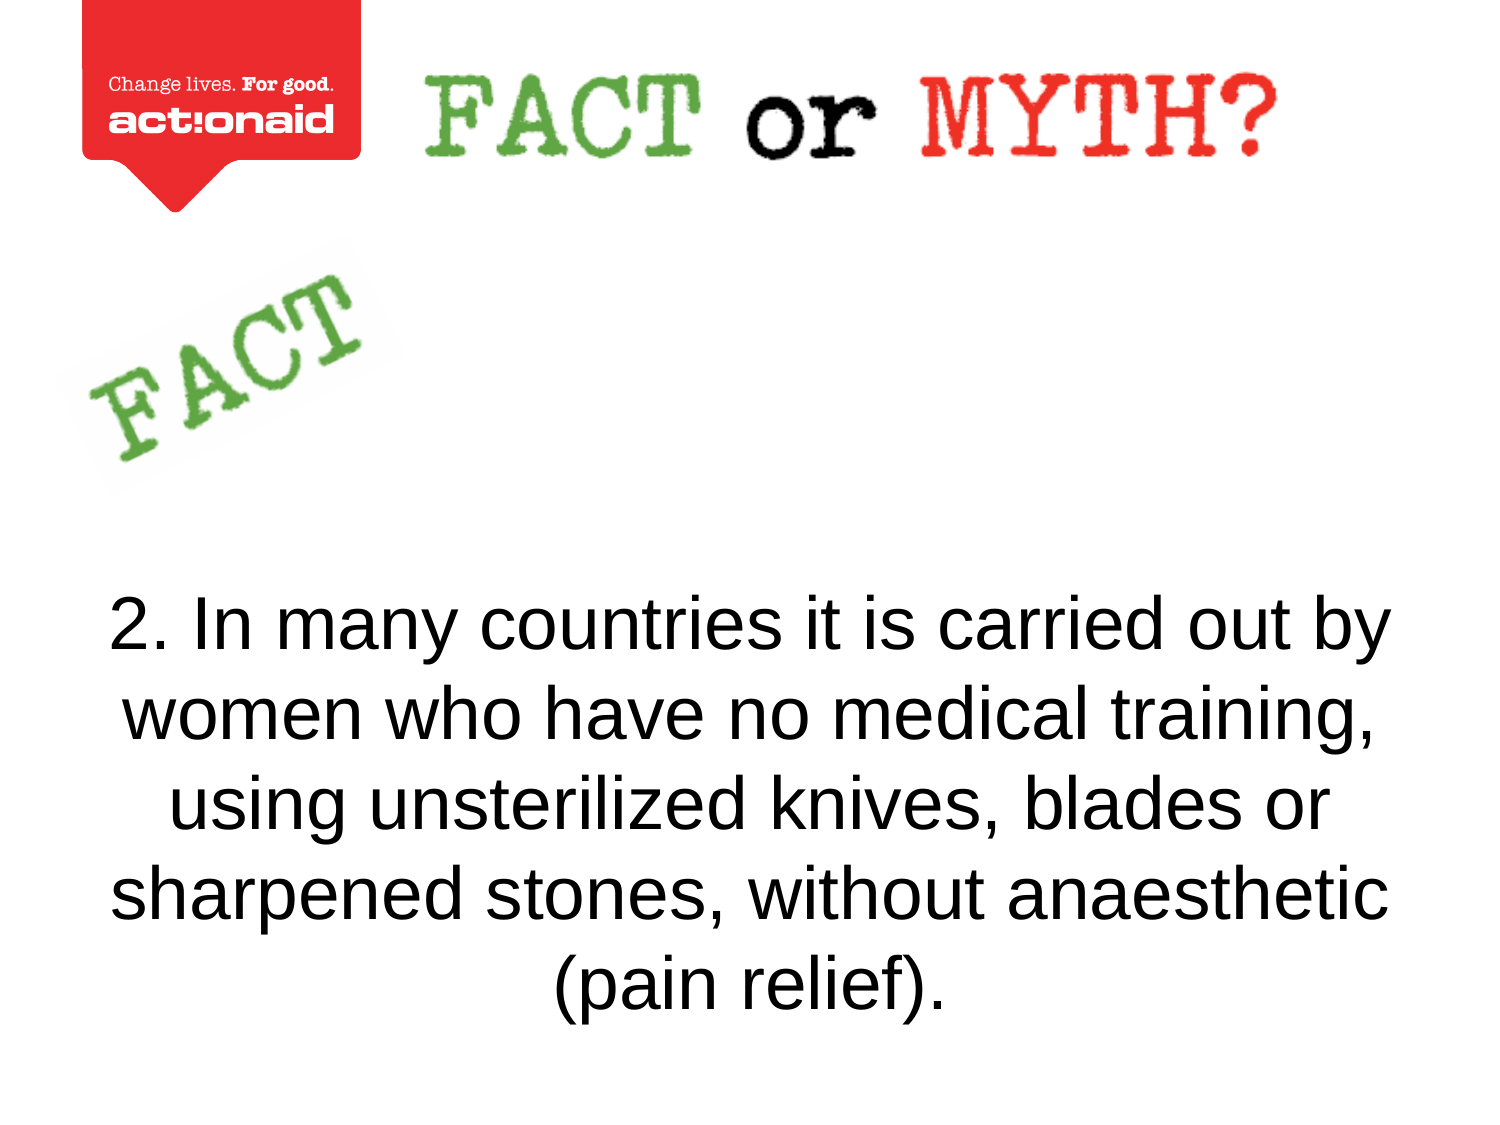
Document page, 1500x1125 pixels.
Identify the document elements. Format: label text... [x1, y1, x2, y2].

picture [82, 0, 361, 214]
picture [55, 236, 404, 497]
text_box 2. In many countries it is carried out by women who have no medical training, using unsterilized knives, blades or sharpened stones, without anaesthetic (pain relief). [42, 568, 1459, 1032]
picture [405, 56, 1294, 182]
